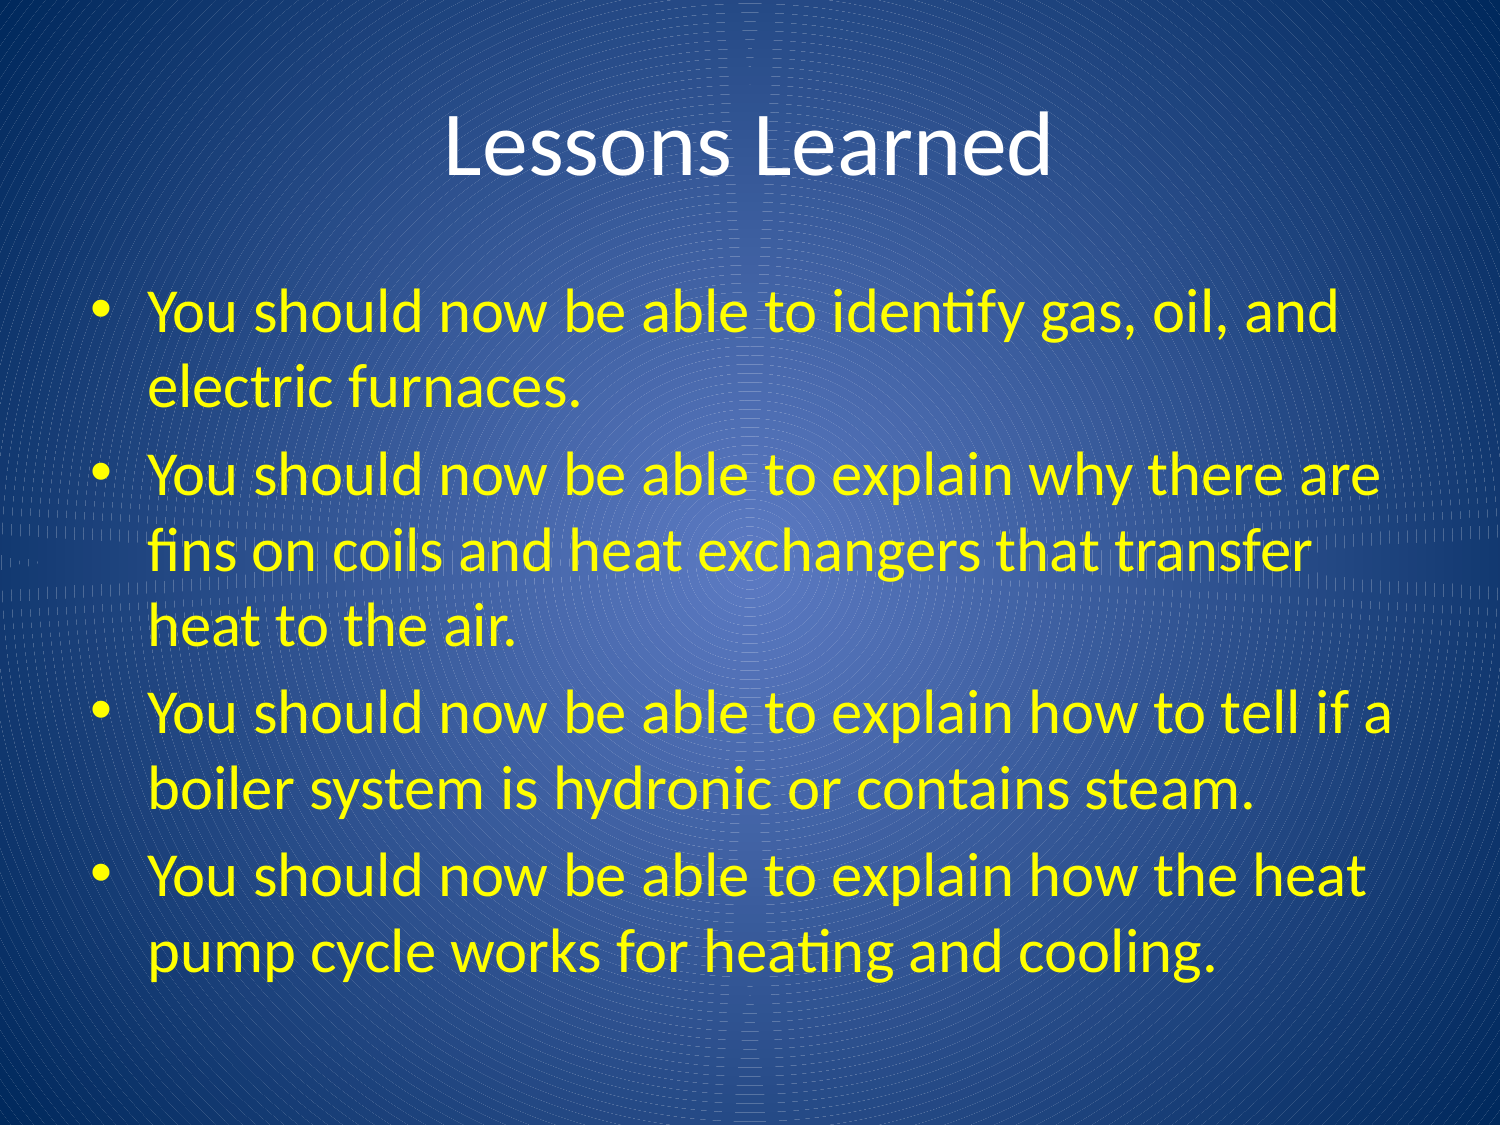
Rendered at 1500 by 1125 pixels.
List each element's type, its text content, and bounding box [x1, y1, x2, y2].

title Lessons Learned [75, 45, 1425, 233]
list You should now be able to identify gas, oil, and electric furnaces. You should now be able to explain why there are fins on coils and heat exchangers that transfer heat to the air. You should now be able to explain how to tell if a boiler system is hydronic or contains steam. You should now be able to explain how the heat pump cycle works for heating and cooling. [75, 262, 1425, 1005]
